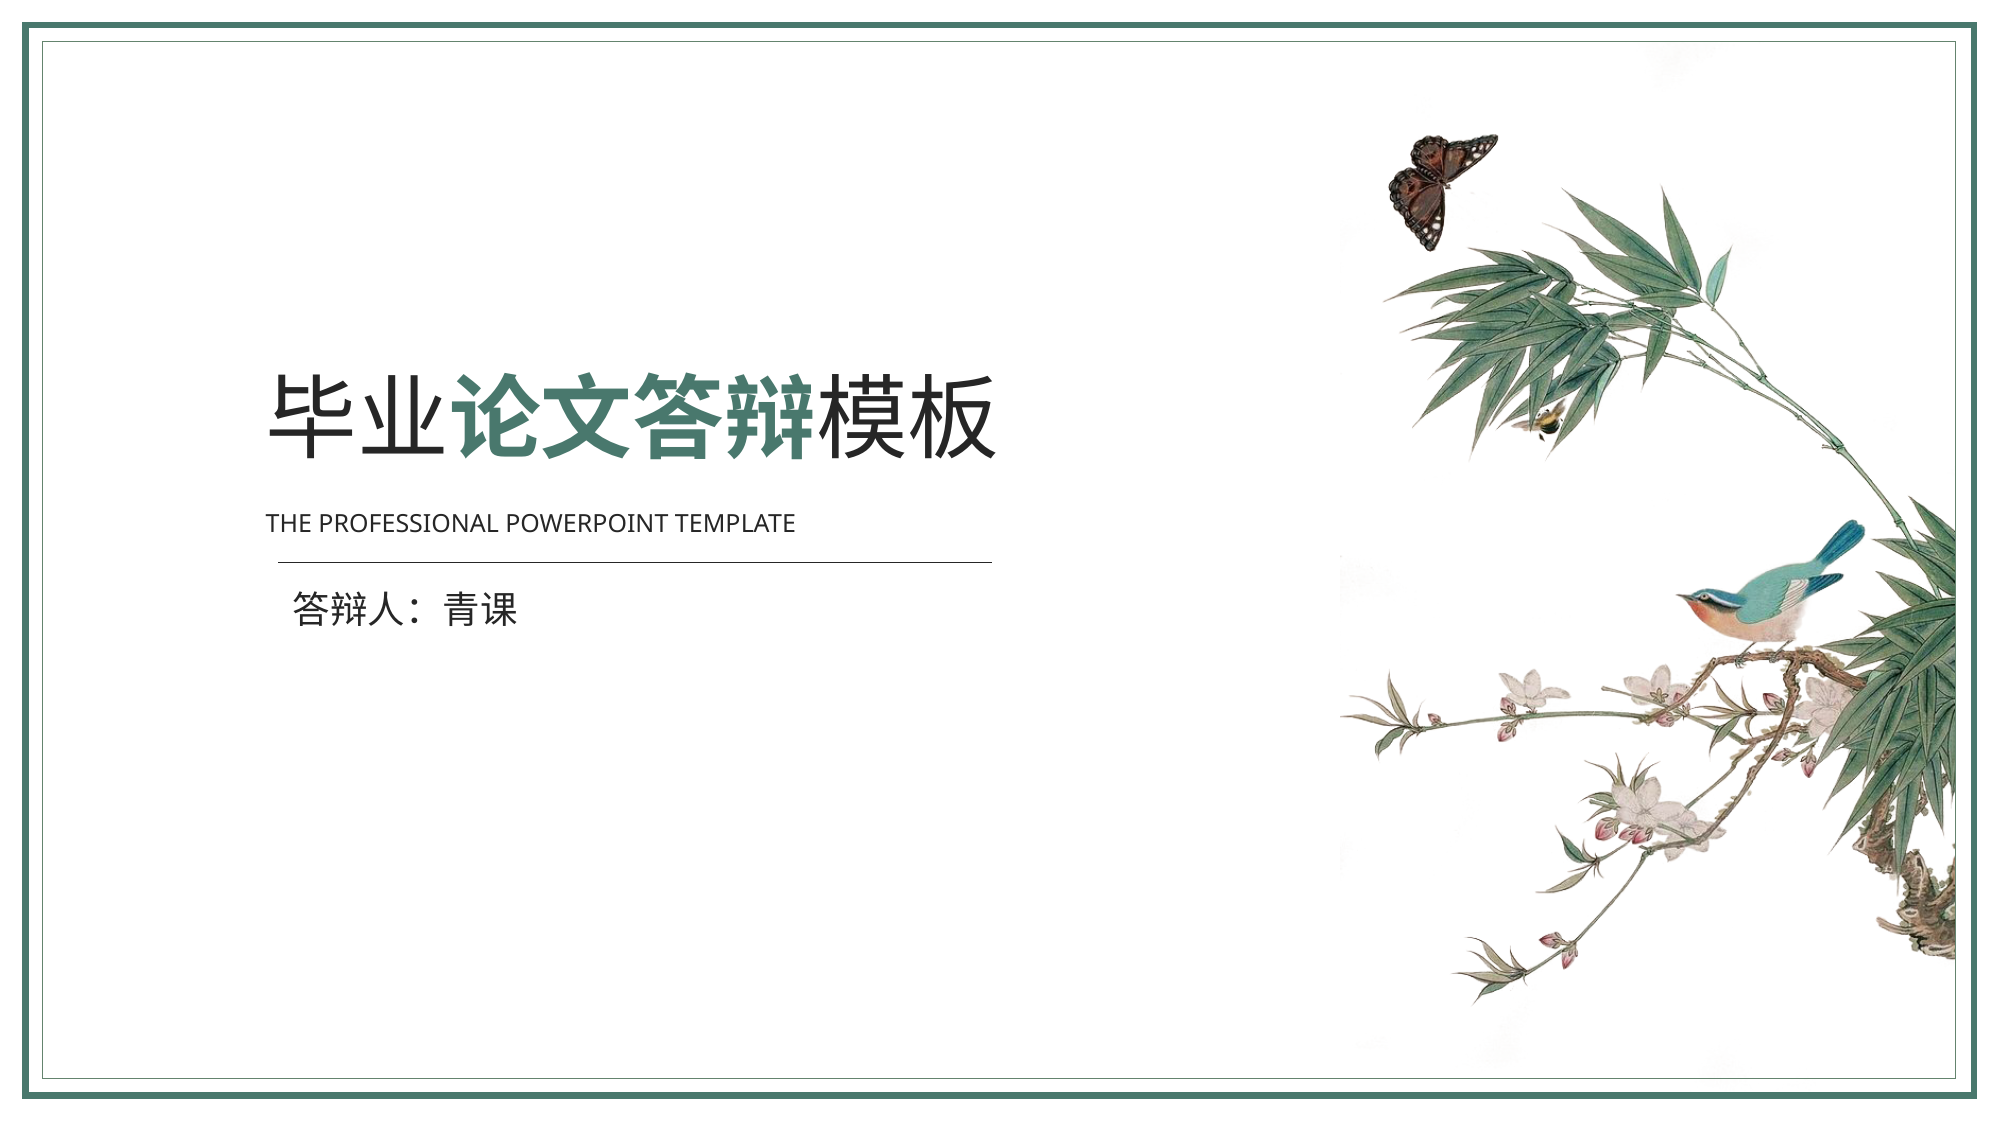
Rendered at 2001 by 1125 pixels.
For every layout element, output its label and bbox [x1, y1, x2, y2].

text_box [25, 24, 1975, 1097]
text_box [42, 41, 1340, 1080]
picture [1340, 41, 1956, 1125]
text_box [250, 352, 1028, 640]
